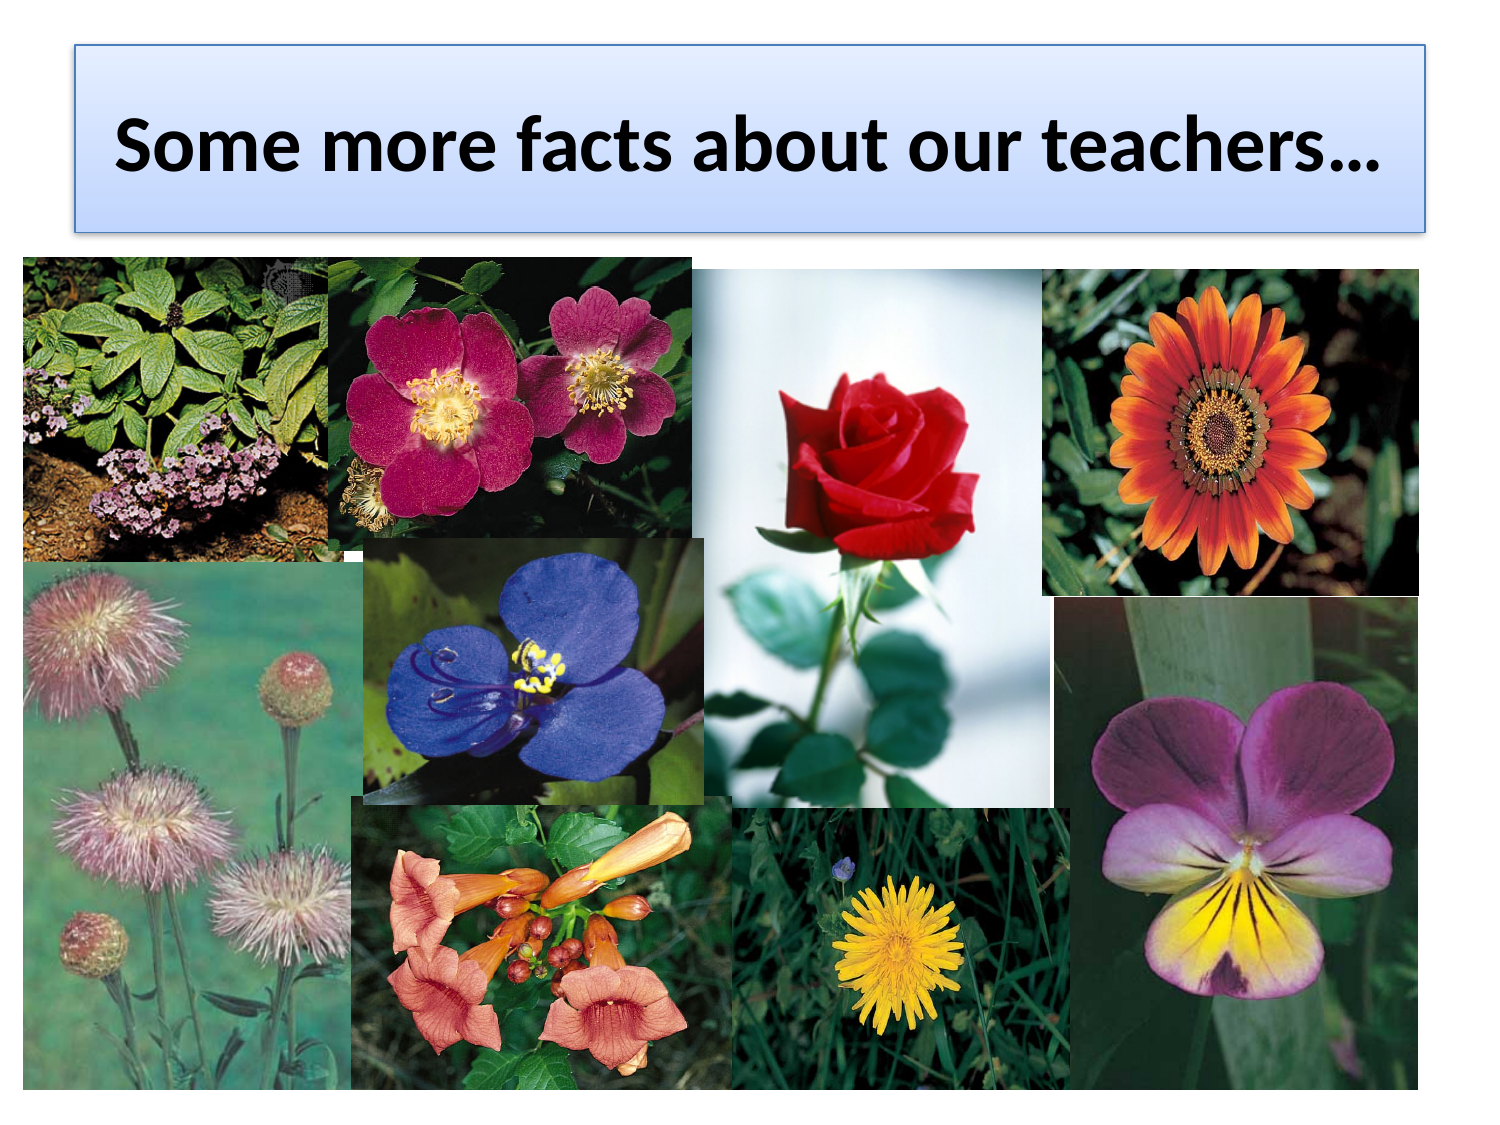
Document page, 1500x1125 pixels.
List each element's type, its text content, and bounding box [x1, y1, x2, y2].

picture [23, 257, 1420, 1091]
title Some more facts about our teachers… [74, 44, 1426, 233]
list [696, 269, 1049, 806]
